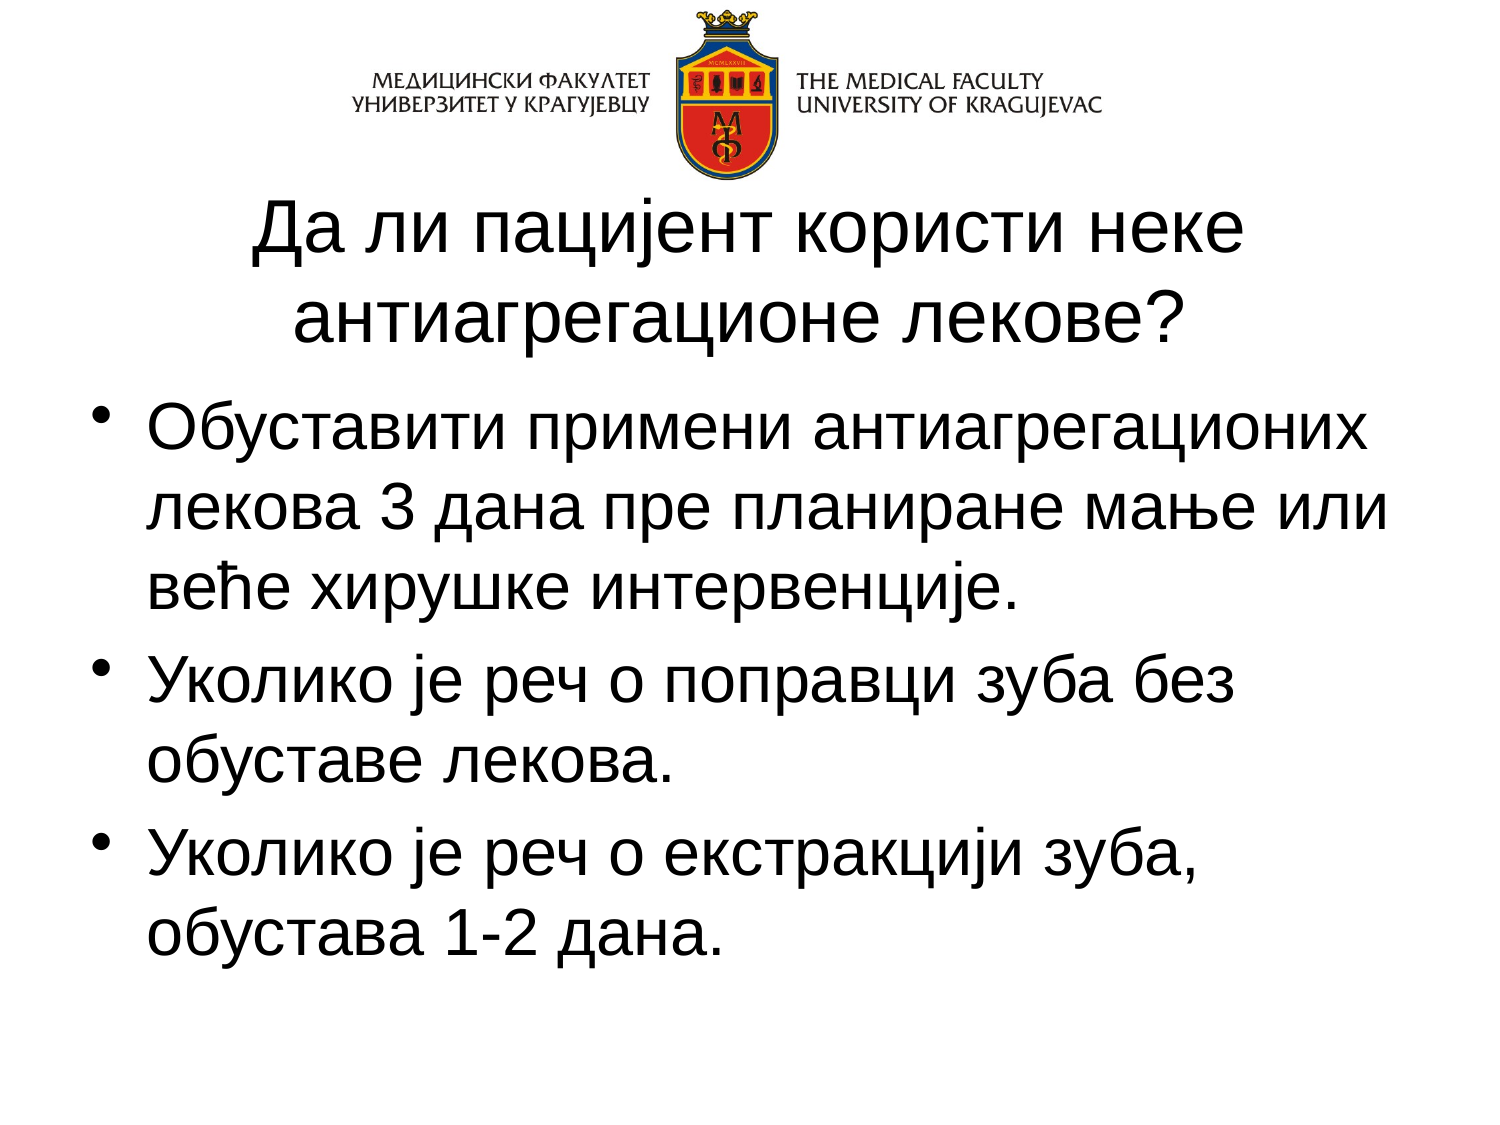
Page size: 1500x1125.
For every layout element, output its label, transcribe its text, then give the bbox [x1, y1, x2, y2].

picture [328, 0, 1125, 173]
list Обуставити примени антиагрегационих лекова 3 дана пре планиране мање или веће хирушке интервенције. Уколико је реч о поправци зуба без обуставе лекова. Уколико је реч о екстракцији зуба, обустава 1-2 дана. [74, 374, 1426, 1118]
title Да ли пацијент користи неке антиагрегационе лекове? [74, 173, 1426, 362]
